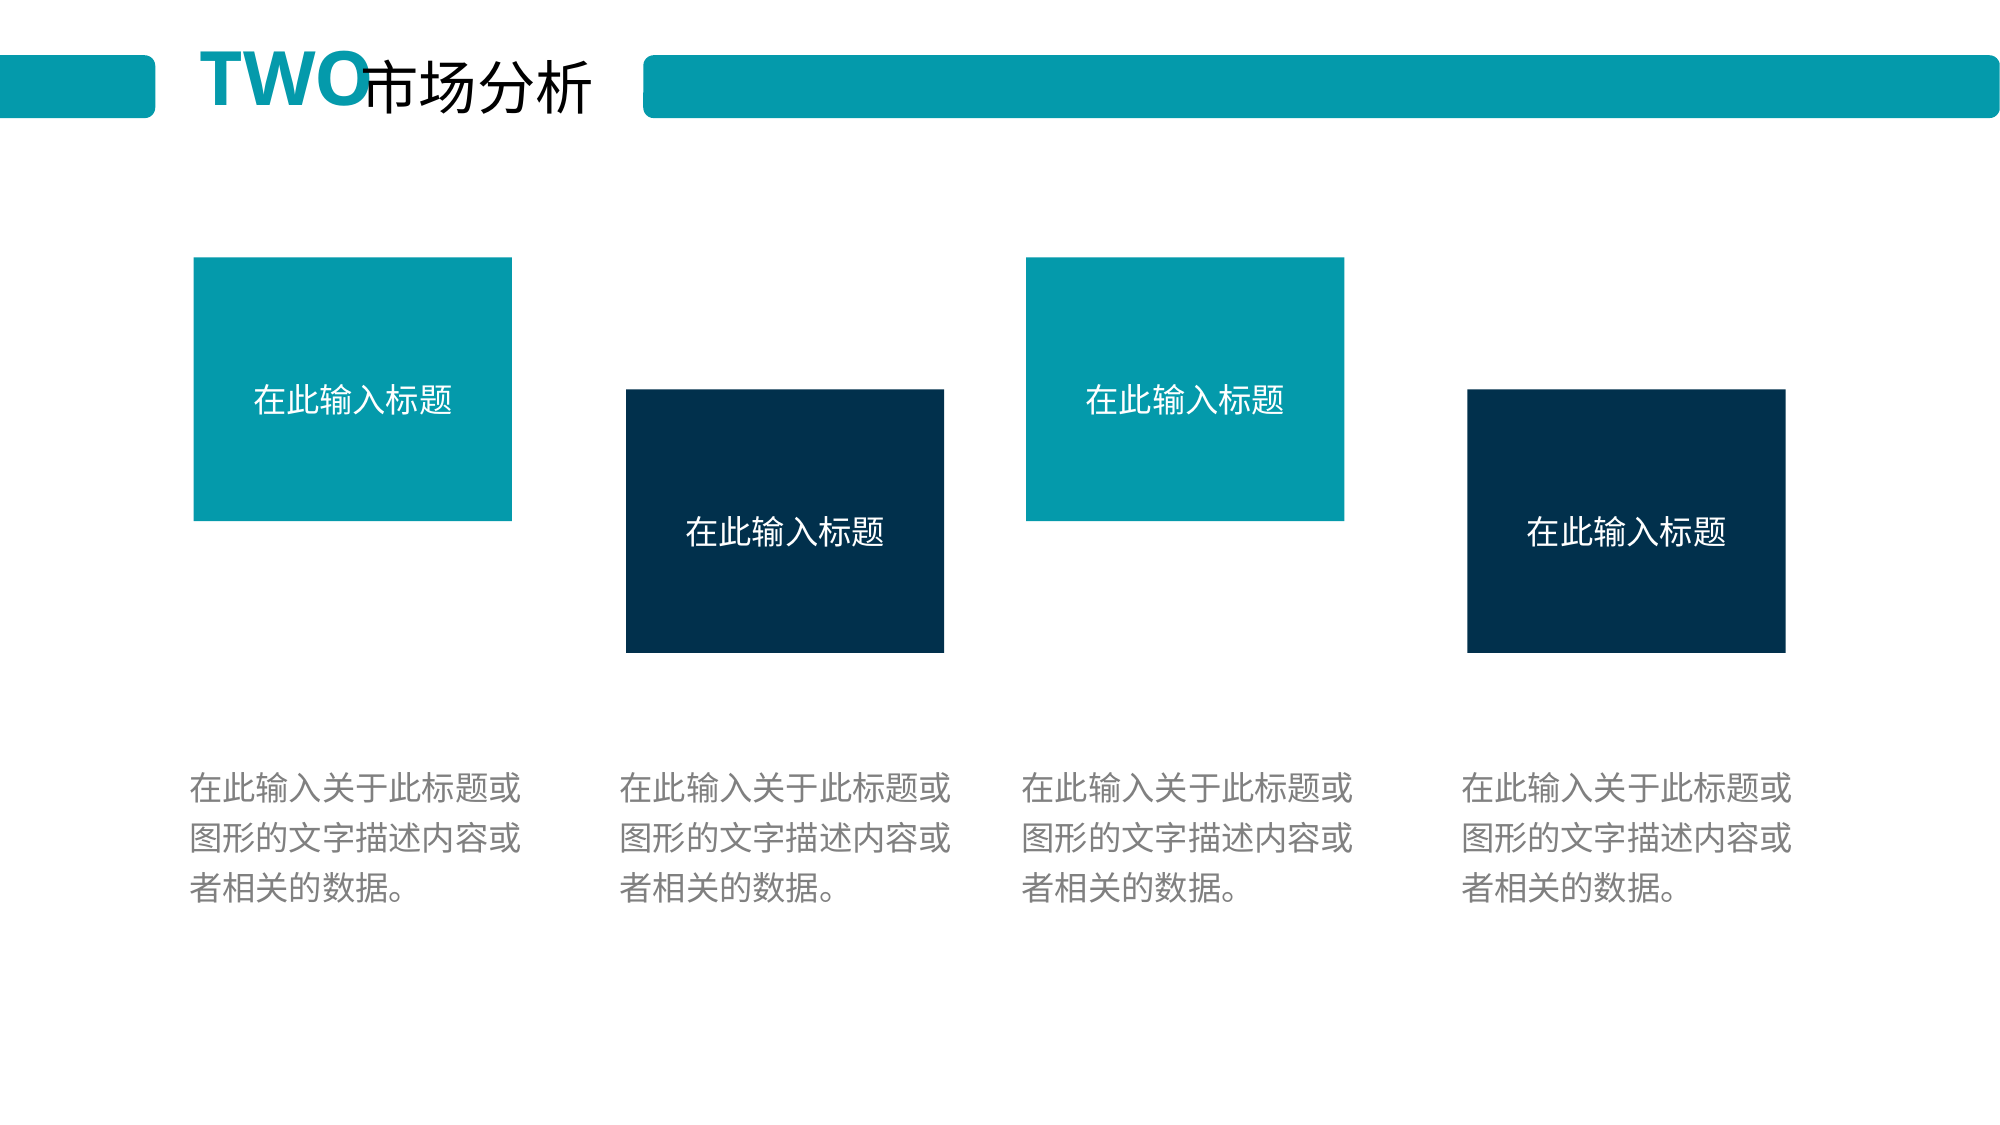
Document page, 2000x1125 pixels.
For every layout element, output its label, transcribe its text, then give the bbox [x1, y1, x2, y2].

text_box 在此输入标题 [193, 257, 512, 522]
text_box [184, 23, 976, 130]
text_box 在此输入标题 [1026, 257, 1345, 522]
text_box 在此输入关于此标题或图形的文字描述内容或者相关的数据。 [604, 750, 976, 915]
text_box 在此输入关于此标题或图形的文字描述内容或者相关的数据。 [174, 750, 546, 915]
text_box 在此输入标题 [1467, 389, 1786, 653]
text_box [0, 55, 156, 119]
text_box [980, 55, 2000, 119]
text_box 在此输入关于此标题或图形的文字描述内容或者相关的数据。 [1446, 750, 1817, 915]
text_box 在此输入关于此标题或图形的文字描述内容或者相关的数据。 [1006, 750, 1378, 915]
text_box 在此输入标题 [626, 389, 945, 653]
